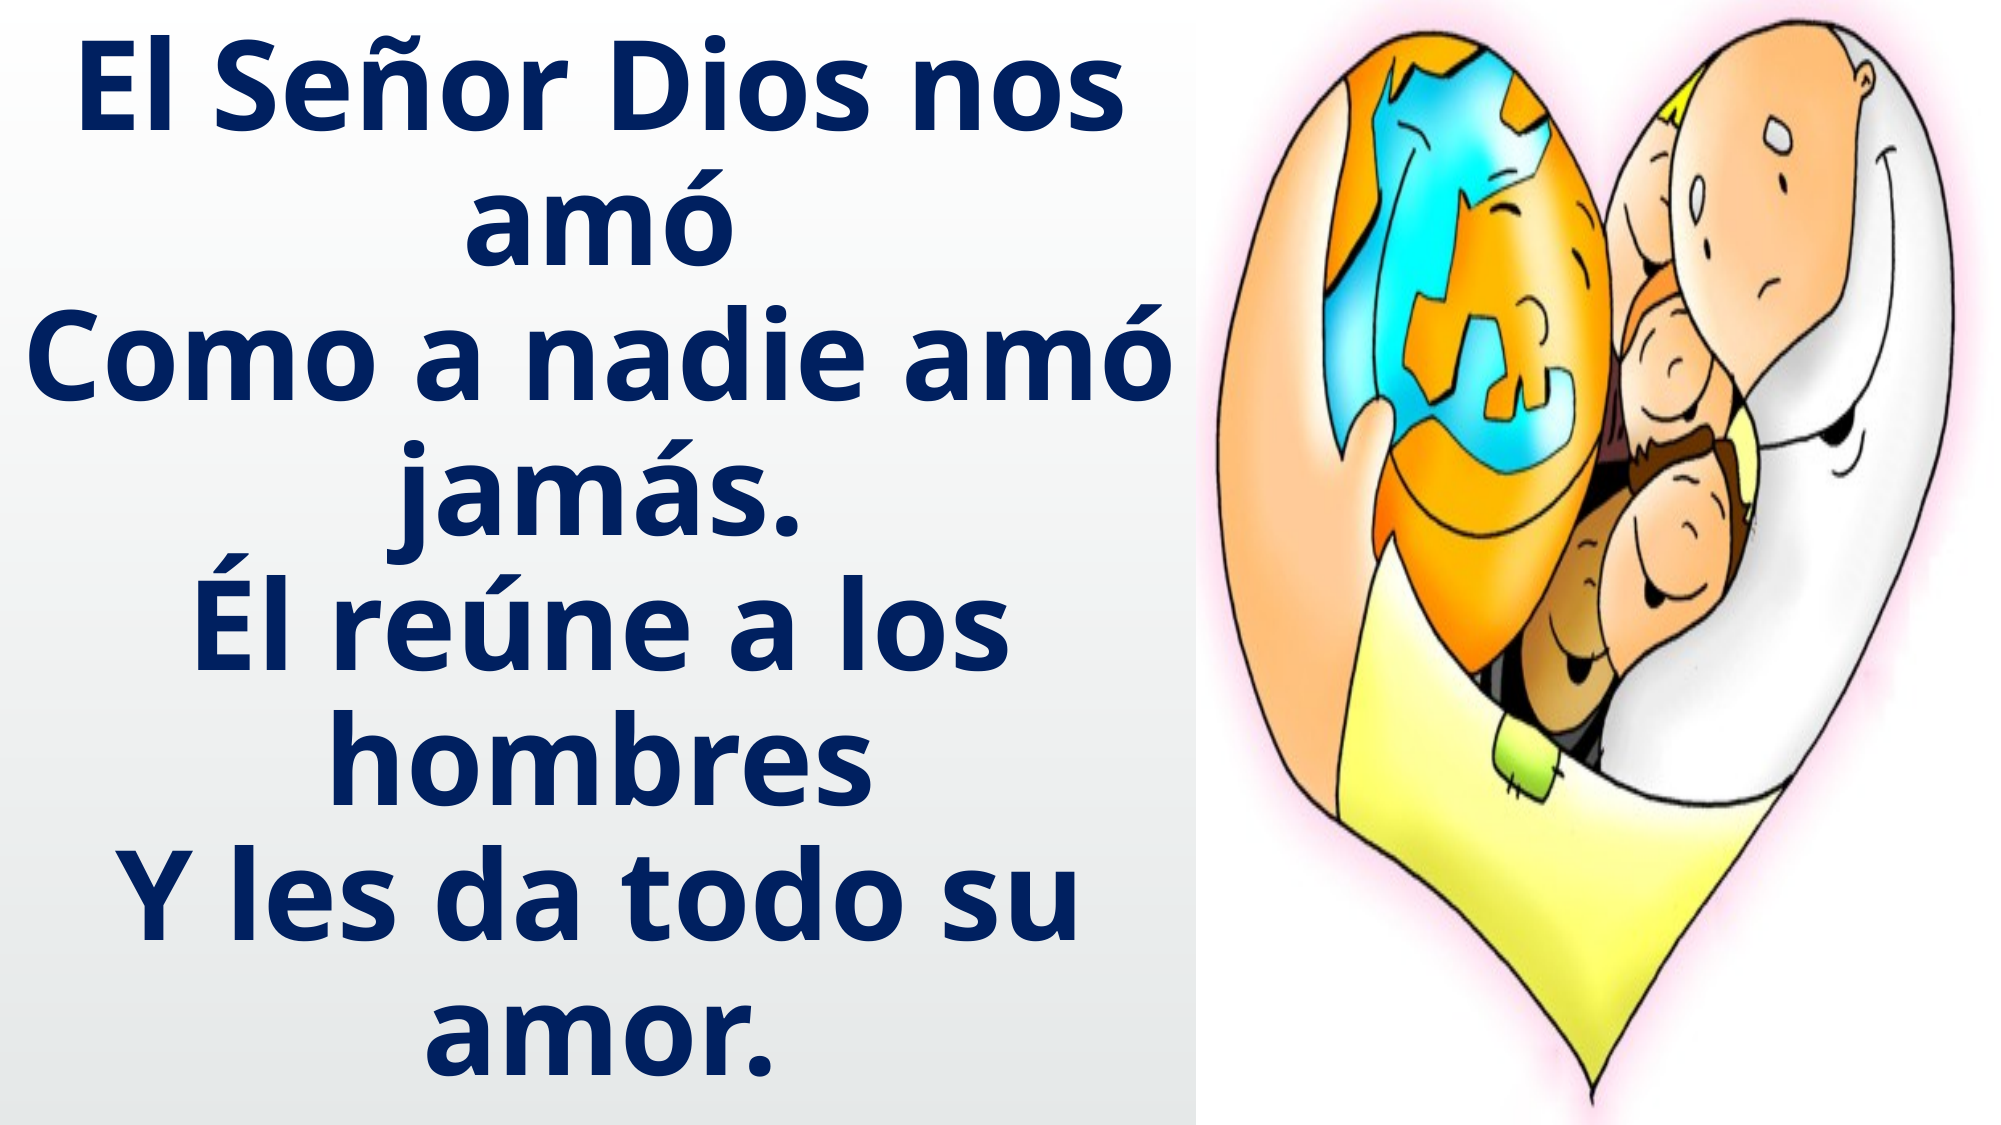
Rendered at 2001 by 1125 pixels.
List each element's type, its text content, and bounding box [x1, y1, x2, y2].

picture [1188, 0, 2000, 1125]
title El Señor Dios nos amó Como a nadie amó jamás. Él reúne a los hombres Y les da todo su amor. [0, 0, 1188, 1125]
